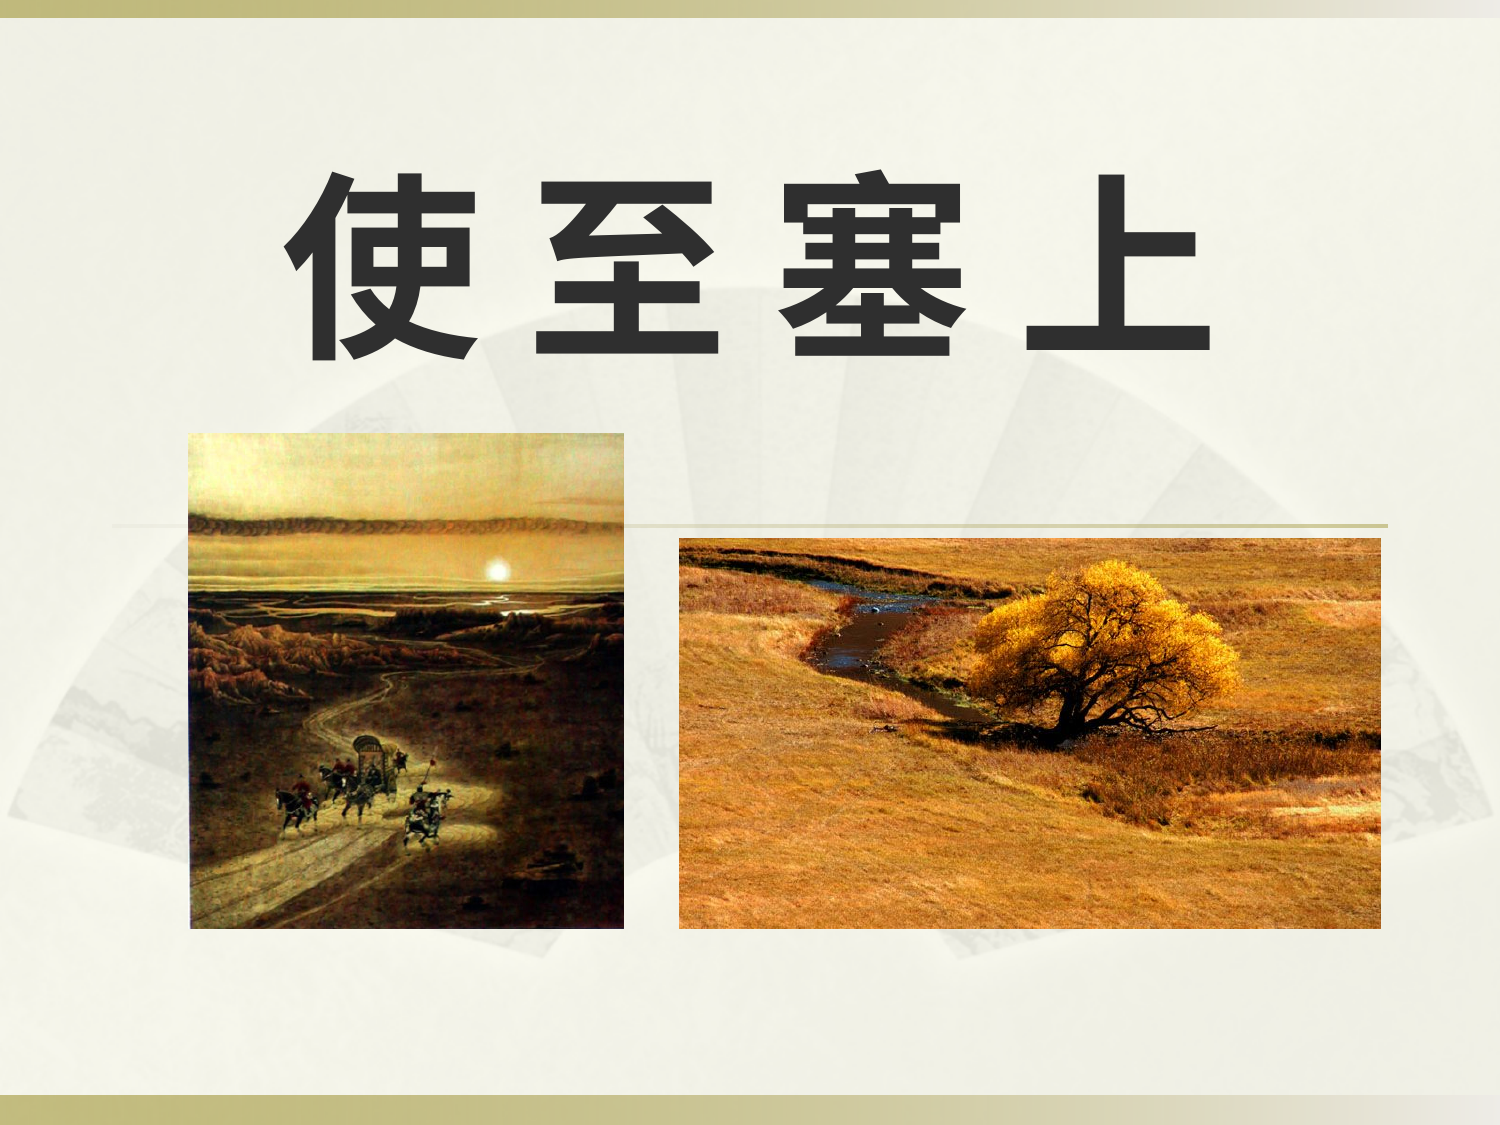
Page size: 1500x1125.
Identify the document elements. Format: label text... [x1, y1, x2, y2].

title 使 至 塞 上 [112, 137, 1388, 390]
picture [678, 538, 1382, 930]
picture [187, 433, 624, 930]
